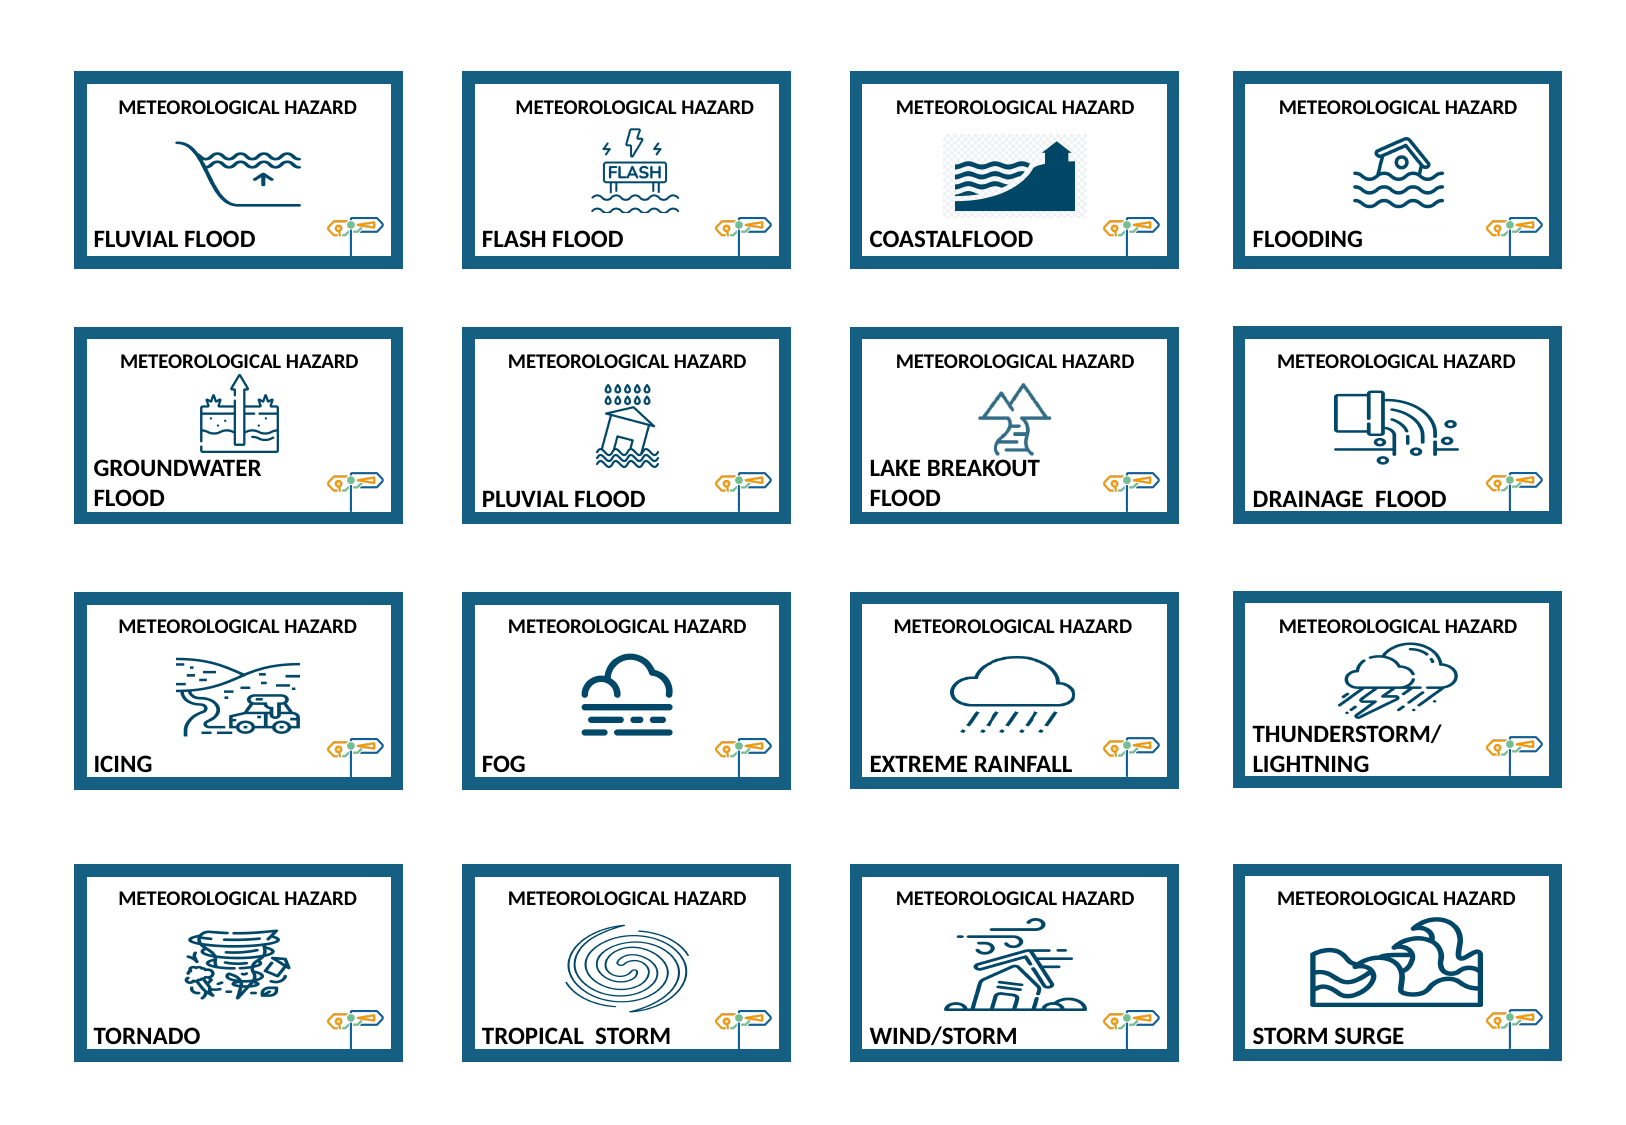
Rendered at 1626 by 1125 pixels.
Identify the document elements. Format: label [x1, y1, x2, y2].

text_box [78, 598, 398, 788]
text_box [1237, 332, 1557, 522]
text_box [1237, 76, 1557, 267]
text_box [78, 76, 398, 267]
text_box [1237, 596, 1557, 787]
text_box [466, 598, 786, 788]
text_box [466, 332, 786, 522]
text_box [466, 869, 786, 1060]
text_box [78, 869, 398, 1060]
text_box [854, 597, 1174, 787]
text_box [854, 869, 1174, 1060]
text_box [854, 332, 1174, 522]
text_box [466, 76, 786, 267]
text_box [1237, 869, 1557, 1059]
text_box [78, 332, 398, 522]
text_box [854, 76, 1174, 267]
